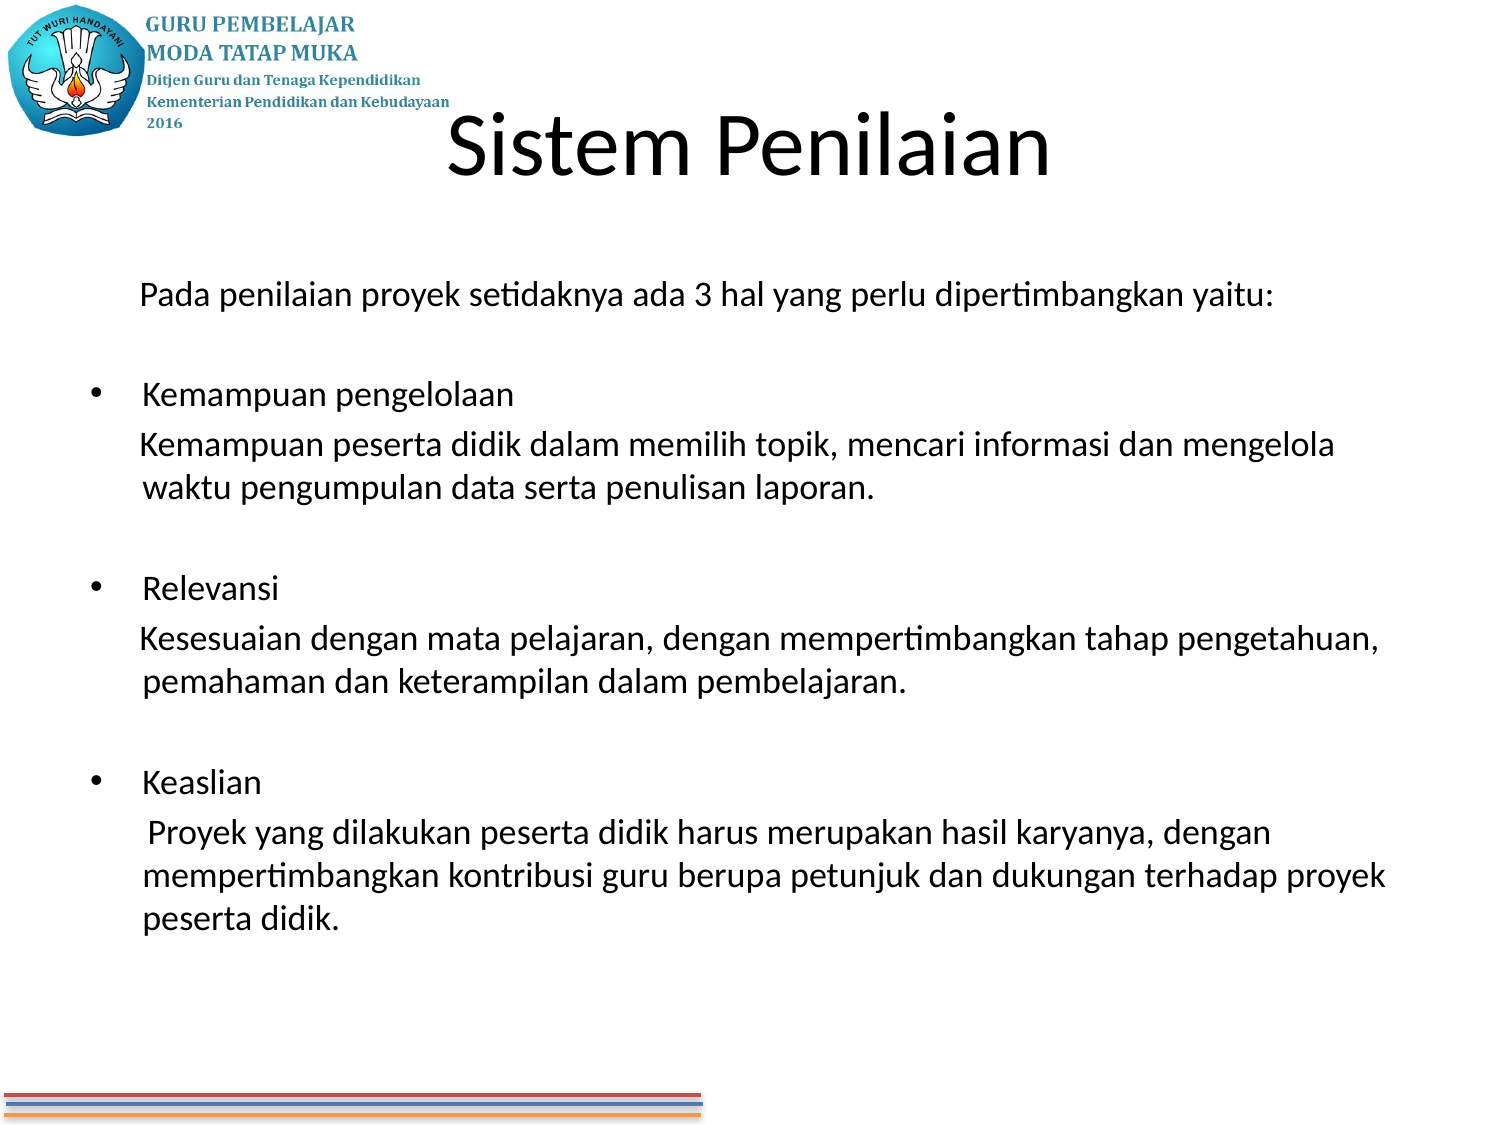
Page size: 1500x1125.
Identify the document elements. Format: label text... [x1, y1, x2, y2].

title Sistem Penilaian [75, 45, 1425, 233]
picture [4, 0, 455, 139]
list Pada penilaian proyek setidaknya ada 3 hal yang perlu dipertimbangkan yaitu: Kemampuan pengelolaan Kemampuan peserta didik dalam memilih topik, mencari informasi dan mengelola waktu pengumpulan data serta penulisan laporan. Relevansi Kesesuaian dengan mata pelajaran, dengan mempertimbangkan tahap pengetahuan, pemahaman dan keterampilan dalam pembelajaran. Keaslian Proyek yang dilakukan peserta didik harus merupakan hasil karyanya, dengan mempertimbangkan kontribusi guru berupa petunjuk dan dukungan terhadap proyek peserta didik. [75, 262, 1425, 1005]
